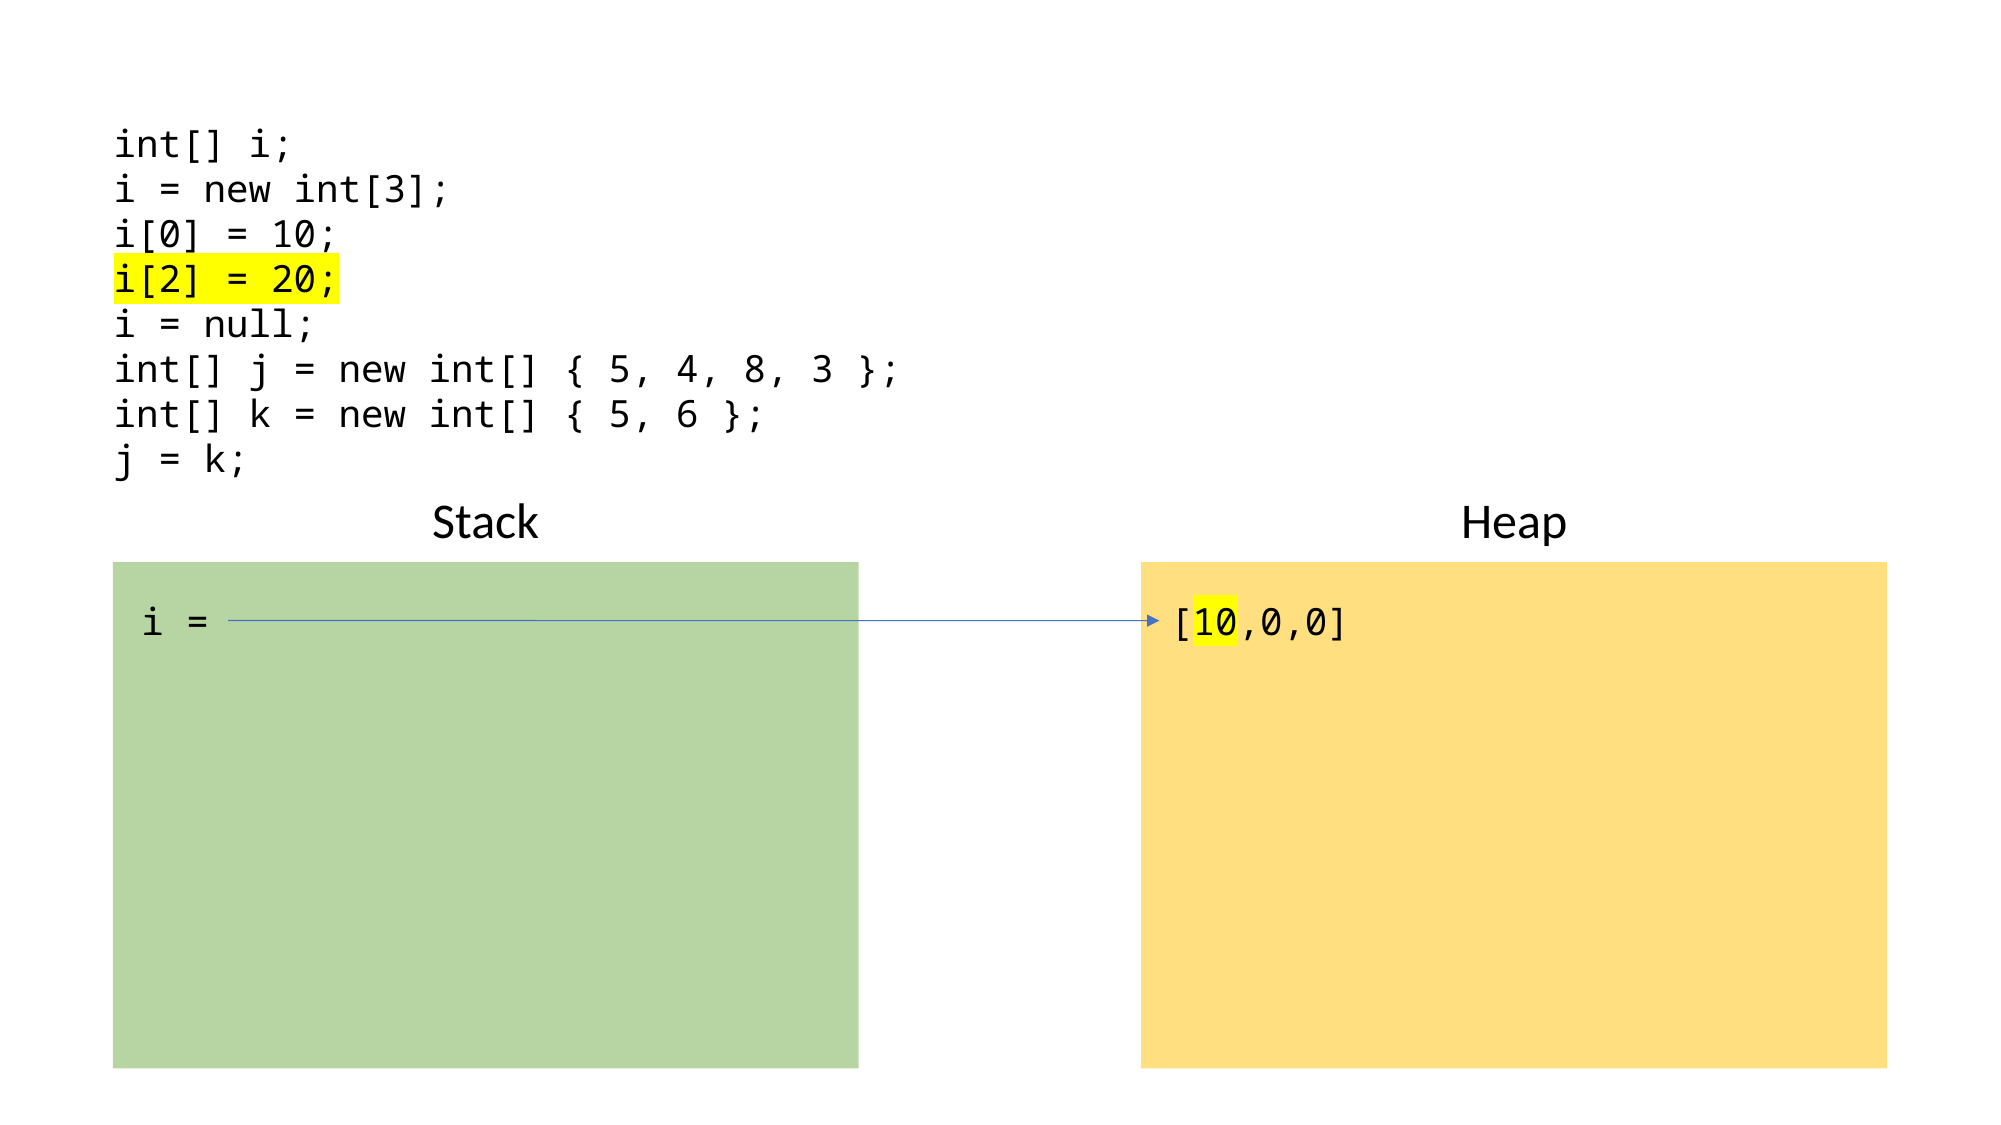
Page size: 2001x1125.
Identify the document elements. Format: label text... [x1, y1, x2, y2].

text_box [10,0,0] [1155, 590, 1873, 651]
text_box i = [126, 590, 845, 651]
text_box [112, 562, 859, 1069]
text_box int[] i; i = new int[3]; i[0] = 10; i[2] = 20; i = null; int[] j = new int[] { 5, 4, 8, 3 }; int[] k = new int[] { 5, 6 }; j = k; [99, 112, 1923, 533]
text_box [1141, 562, 1888, 1069]
text_box Stack [112, 481, 859, 557]
text_box Heap [1141, 481, 1888, 557]
